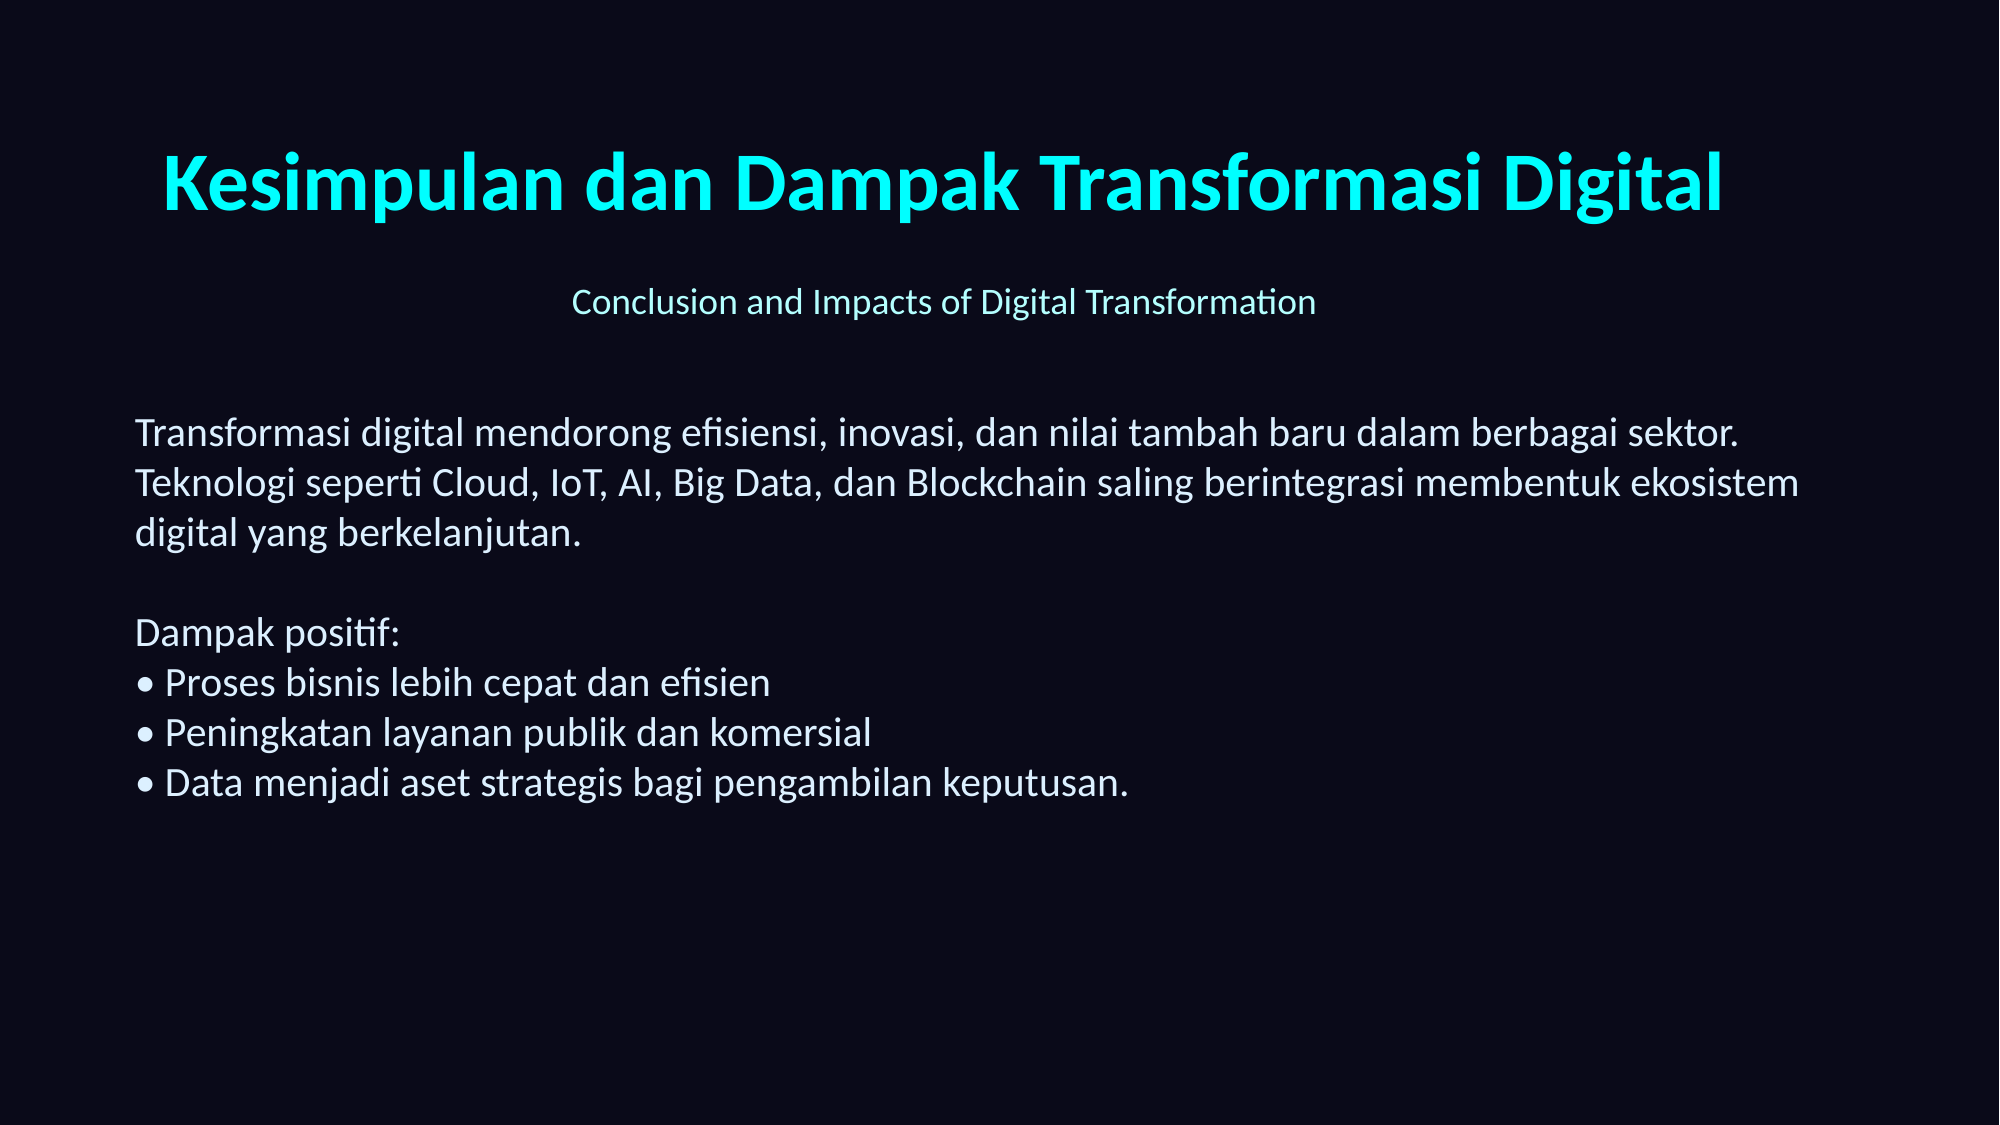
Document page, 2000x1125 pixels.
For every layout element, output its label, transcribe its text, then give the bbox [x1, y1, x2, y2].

text_box Kesimpulan dan Dampak Transformasi Digital [148, 75, 1742, 235]
text_box Transformasi digital mendorong efisiensi, inovasi, dan nilai tambah baru dalam berbagai sektor. Teknologi seperti Cloud, IoT, AI, Big Data, dan Blockchain saling berintegrasi membentuk ekosistem digital yang berkelanjutan. Dampak positif: • Proses bisnis lebih cepat dan efisien • Peningkatan layanan publik dan komersial • Data menjadi aset strategis bagi pengambilan keputusan. [119, 329, 1845, 813]
text_box Conclusion and Impacts of Digital Transformation [557, 224, 1333, 329]
